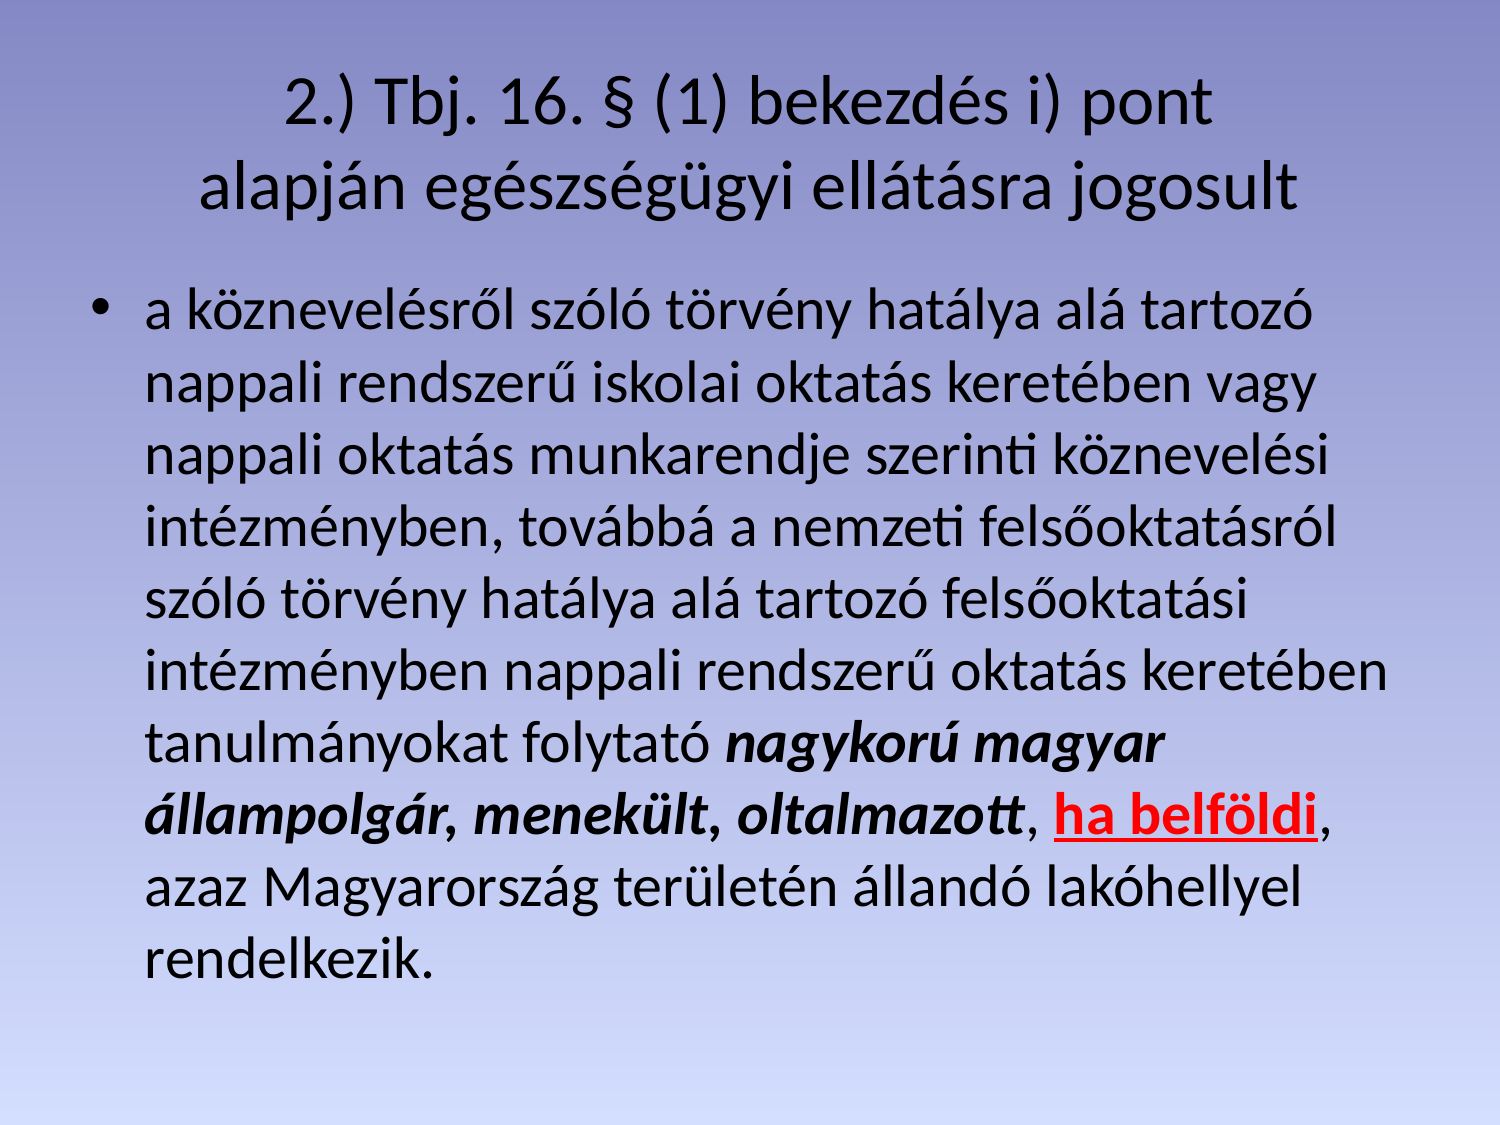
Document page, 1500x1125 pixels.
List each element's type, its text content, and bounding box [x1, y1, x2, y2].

list a köznevelésről szóló törvény hatálya alá tartozó nappali rendszerű iskolai oktatás keretében vagy nappali oktatás munkarendje szerinti köznevelési intézményben, továbbá a nemzeti felsőoktatásról szóló törvény hatálya alá tartozó felsőoktatási intézményben nappali rendszerű oktatás keretében tanulmányokat folytató nagykorú magyar állampolgár, menekült, oltalmazott, ha belföldi, azaz Magyarország területén állandó lakóhellyel rendelkezik. [74, 262, 1426, 1006]
title 2.) Tbj. 16. § (1) bekezdés i) pont alapján egészségügyi ellátásra jogosult [74, 44, 1426, 233]
